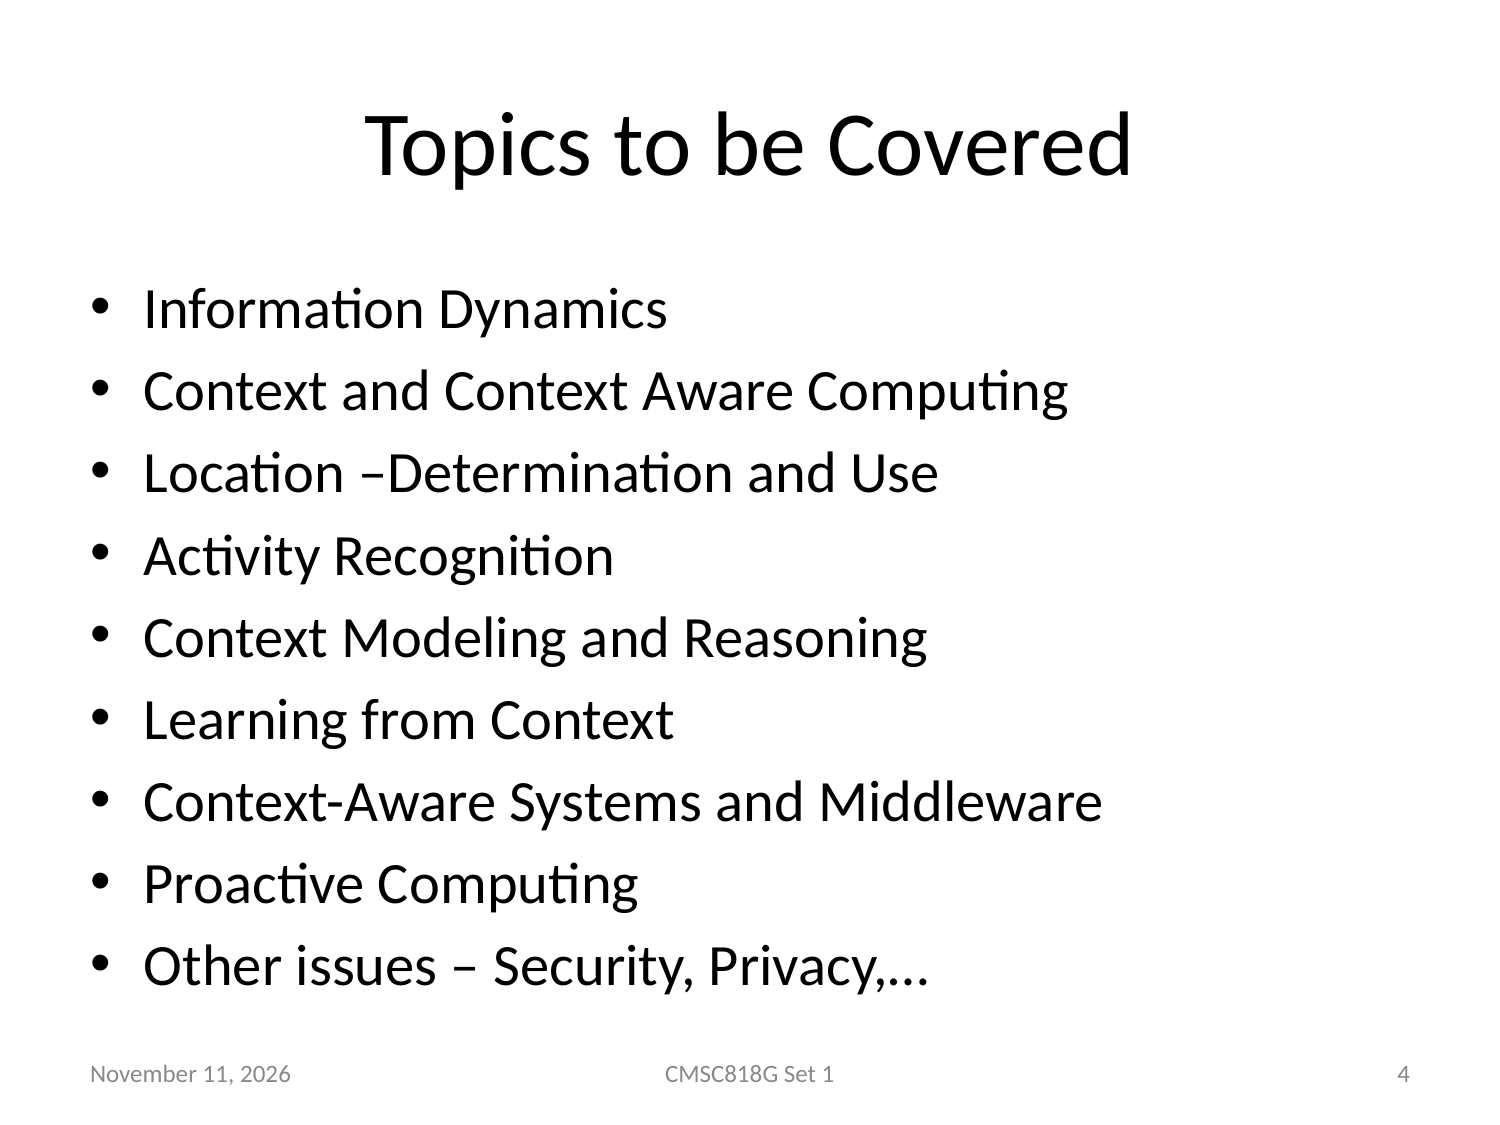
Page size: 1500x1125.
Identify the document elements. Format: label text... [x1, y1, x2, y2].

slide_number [75, 1042, 425, 1103]
list Information Dynamics Context and Context Aware Computing Location –Determination and Use Activity Recognition Context Modeling and Reasoning Learning from Context Context-Aware Systems and Middleware Proactive Computing Other issues – Security, Privacy,… [75, 262, 1425, 1005]
footer CMSC818G Set 1 [512, 1042, 988, 1103]
title Topics to be Covered [75, 45, 1425, 233]
slide_number 4 [1074, 1042, 1425, 1103]
